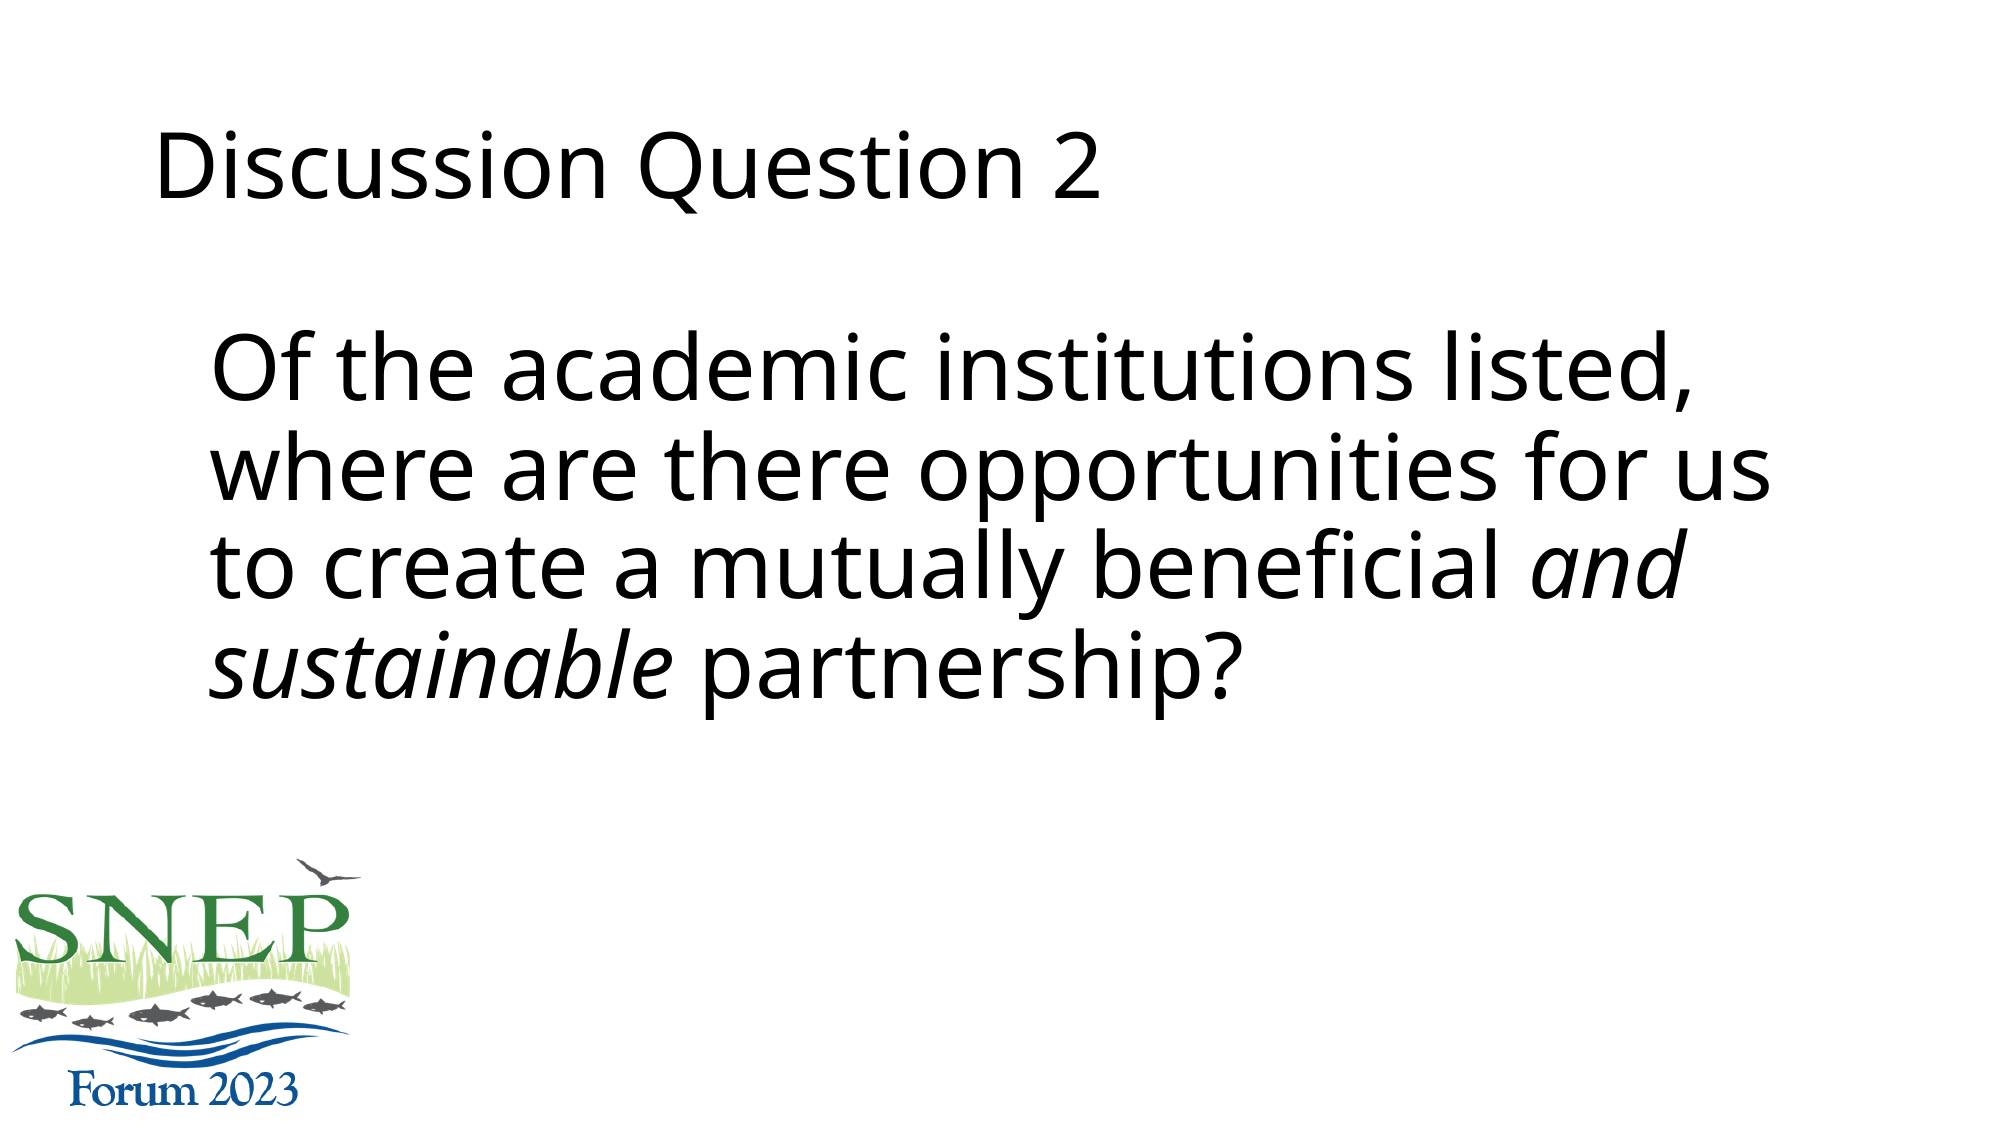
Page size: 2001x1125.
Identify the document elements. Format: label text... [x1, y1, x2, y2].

list Of the academic institutions listed, where are there opportunities for us to create a mutually beneficial and sustainable partnership? [194, 314, 1863, 922]
picture [0, 849, 374, 1113]
title Discussion Question 2 [137, 59, 1863, 278]
